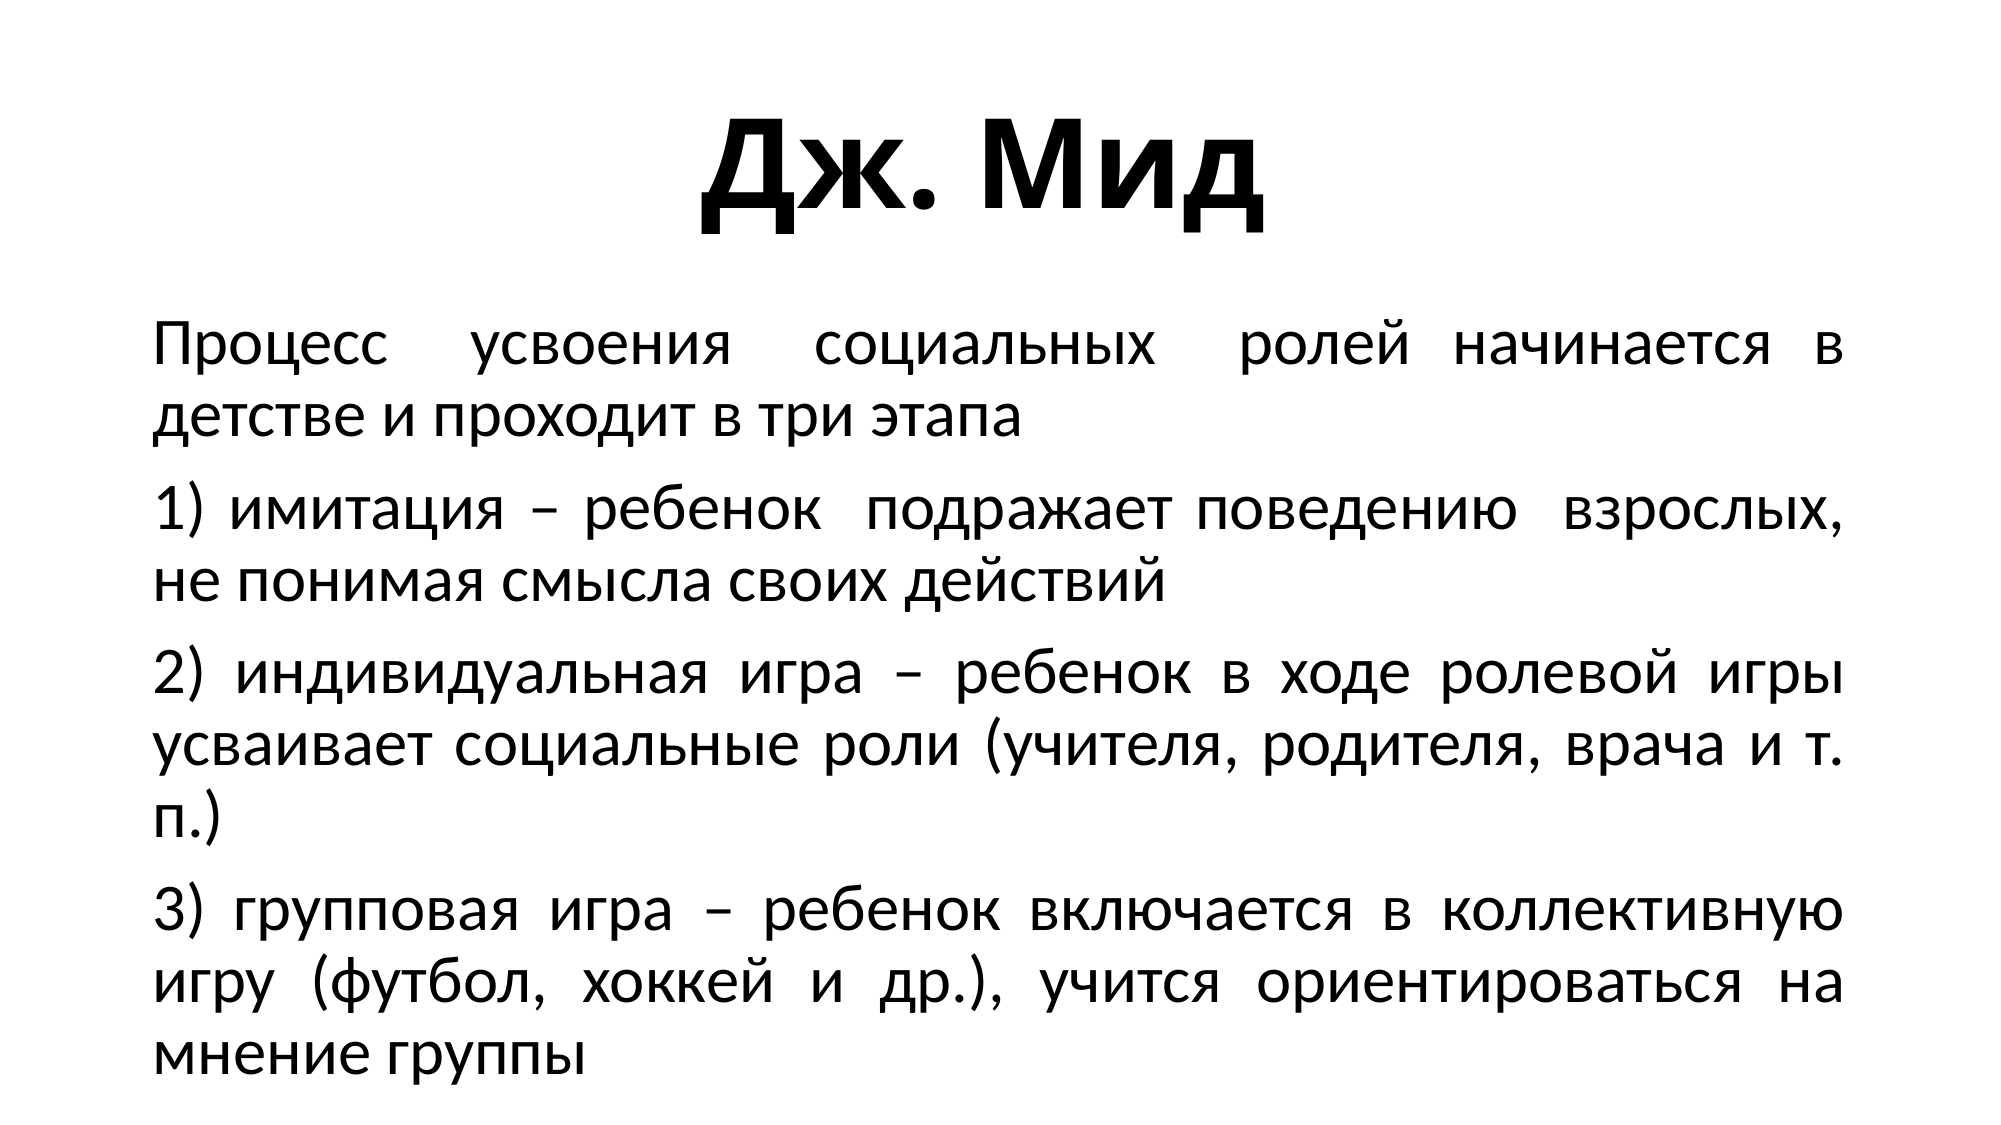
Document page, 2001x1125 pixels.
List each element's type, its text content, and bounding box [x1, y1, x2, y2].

list Процесс усвоения социальных ролей начинается в детстве и проходит в три этапа 1) имитация – ребенок подражает поведению взрослых, не понимая смысла своих действий 2) индивидуальная игра – ребенок в ходе ролевой игры усваивает социальные роли (учителя, родителя, врача и т. п.) 3) групповая игра – ребенок включается в коллективную игру (футбол, хоккей и др.), учится ориентироваться на мнение группы [137, 299, 1863, 1014]
title Дж. Мид [137, 59, 1863, 278]
